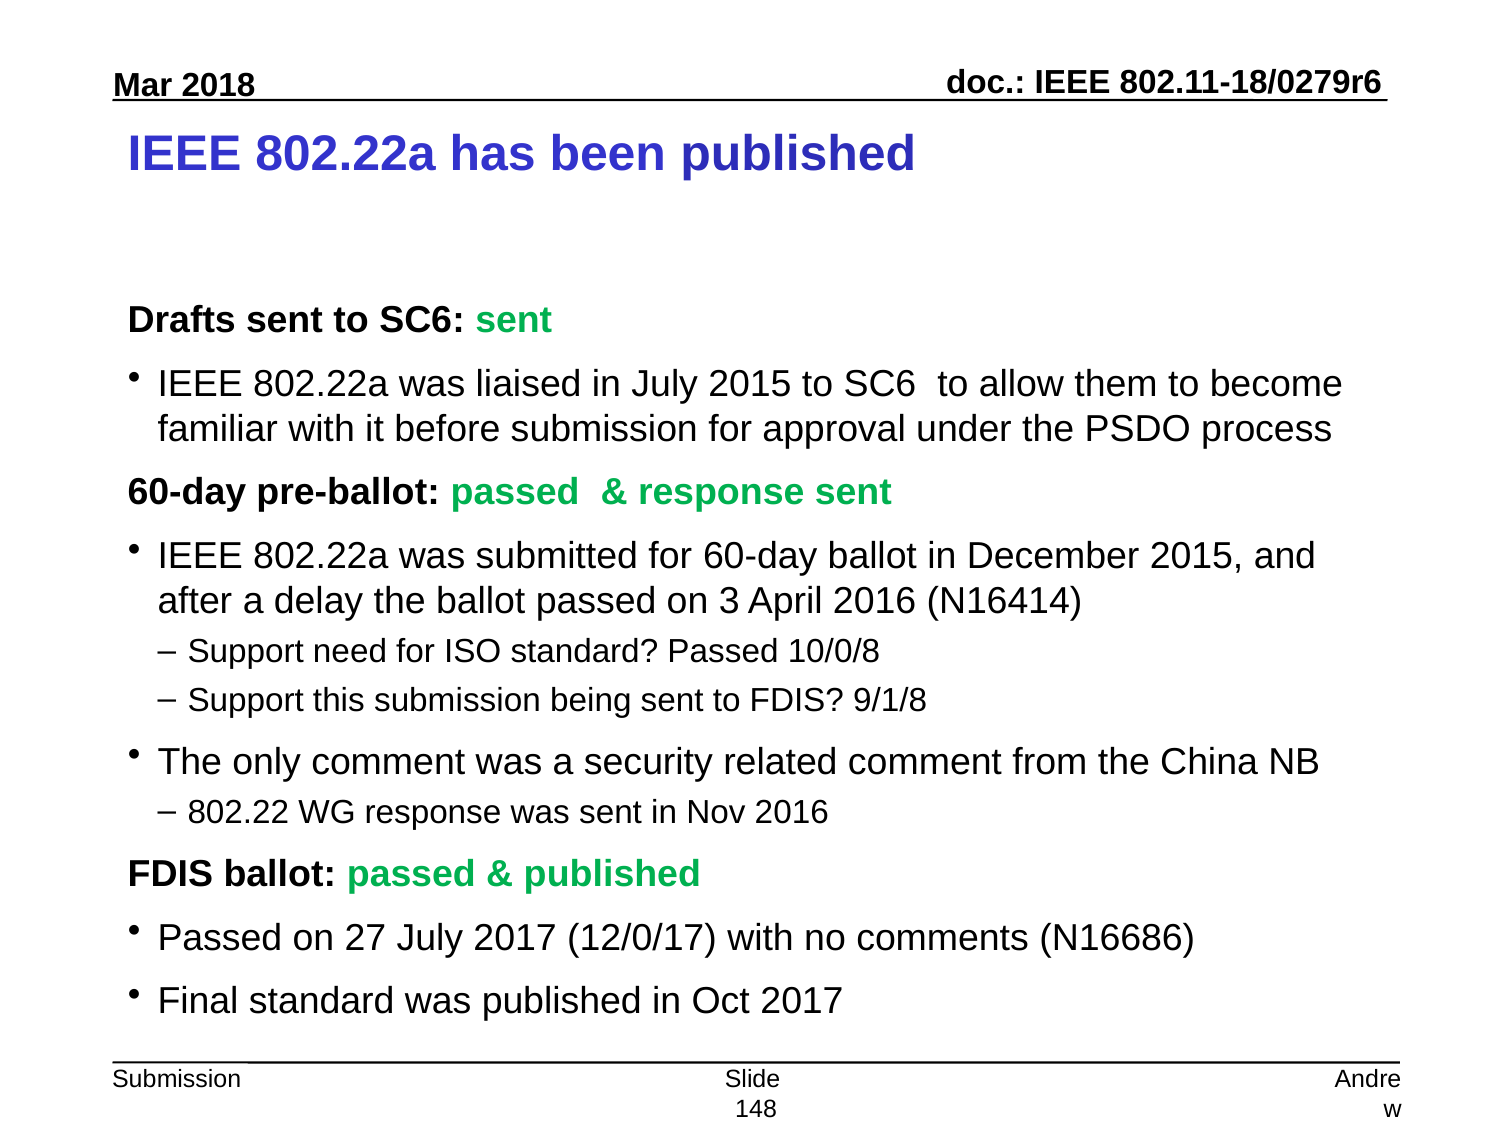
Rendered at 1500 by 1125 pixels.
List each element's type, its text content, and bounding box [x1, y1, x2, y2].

slide_number Slide 148 [709, 1061, 803, 1093]
list Drafts sent to SC6: sent IEEE 802.22a was liaised in July 2015 to SC6 to allow them to become familiar with it before submission for approval under the PSDO process 60-day pre-ballot: passed & response sent IEEE 802.22a was submitted for 60-day ballot in December 2015, and after a delay the ballot passed on 3 April 2016 (N16414) Support need for ISO standard? Passed 10/0/8 Support this submission being sent to FDIS? 9/1/8 The only comment was a security related comment from the China NB 802.22 WG response was sent in Nov 2016 FDIS ballot: passed & published Passed on 27 July 2017 (12/0/17) with no comments (N16686) Final standard was published in Oct 2017 [112, 287, 1388, 963]
title IEEE 802.22a has been published [112, 112, 1388, 287]
footer Andrew Myles, Cisco [1320, 1061, 1402, 1093]
